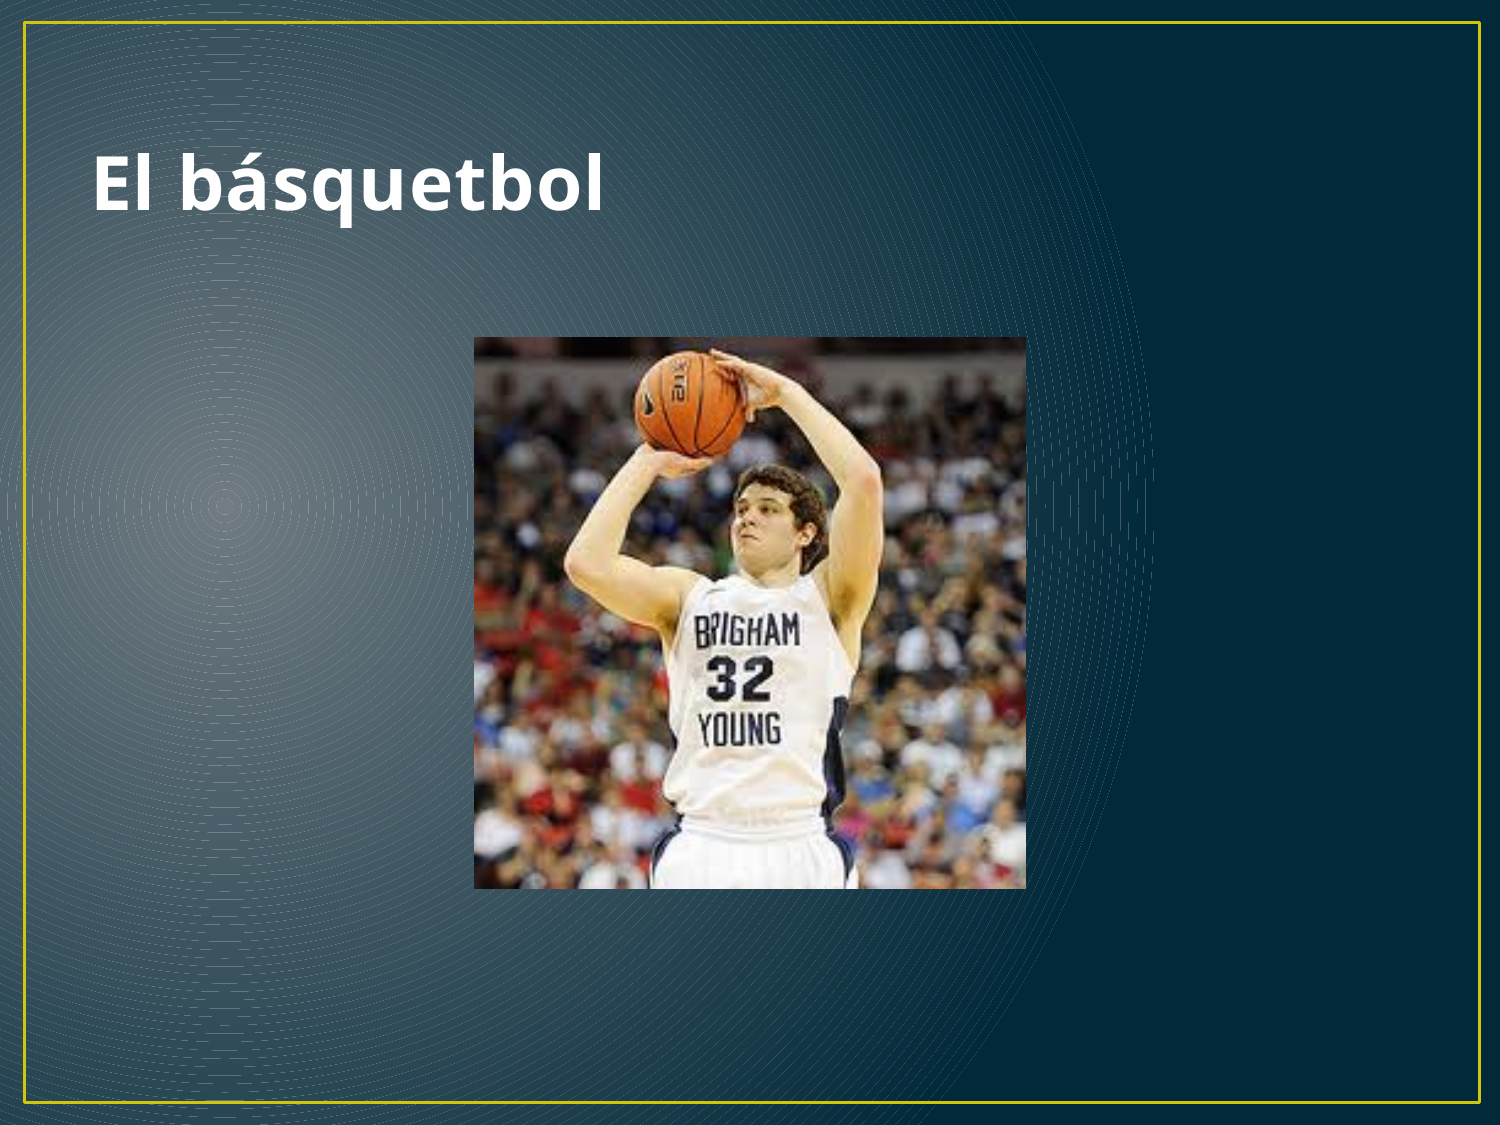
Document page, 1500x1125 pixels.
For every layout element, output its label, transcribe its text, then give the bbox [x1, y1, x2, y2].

title El básquetbol [75, 45, 1425, 233]
picture [474, 337, 1026, 889]
